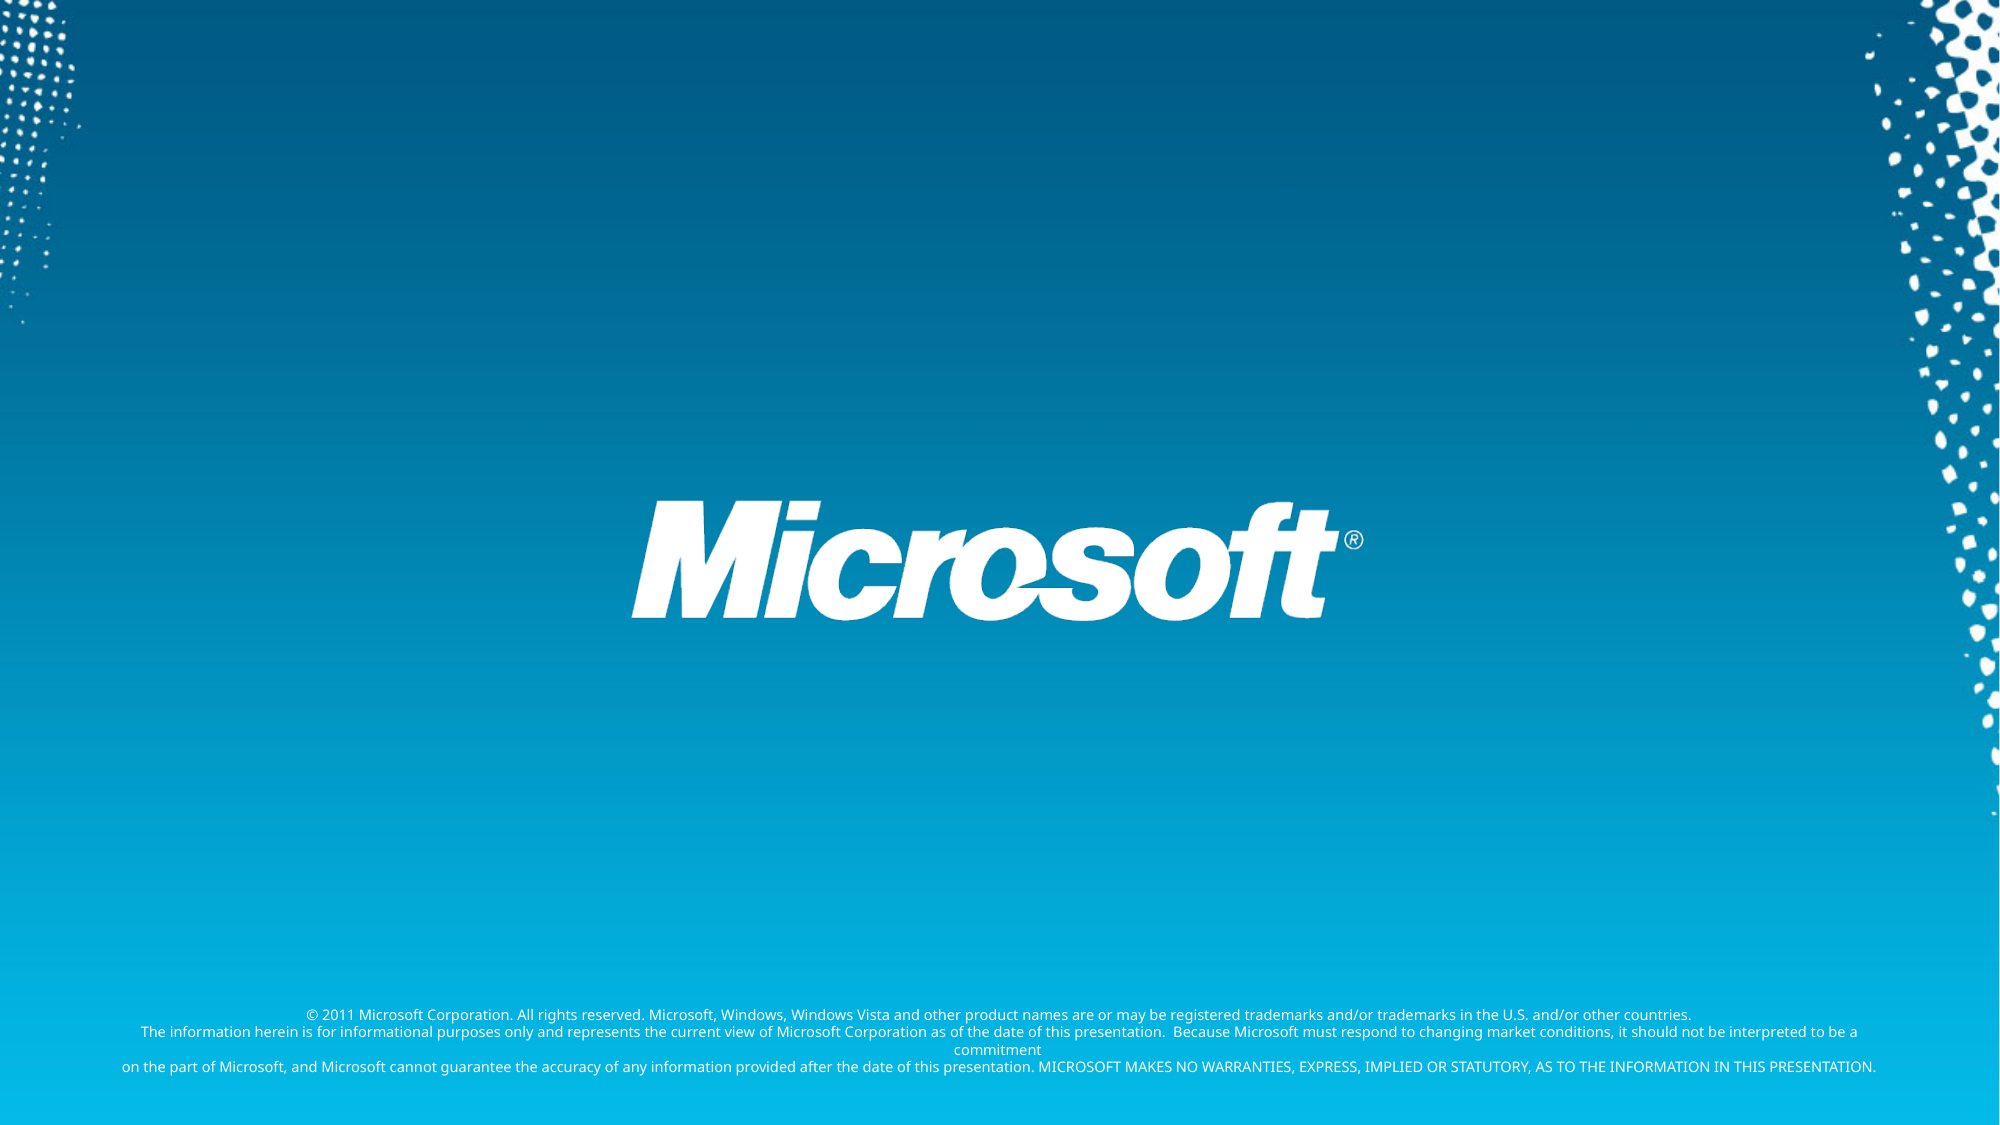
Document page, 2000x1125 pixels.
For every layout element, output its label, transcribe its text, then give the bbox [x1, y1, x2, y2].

picture [1973, 368, 1982, 380]
picture [1930, 291, 1941, 297]
picture [1957, 187, 1971, 200]
picture [34, 101, 43, 111]
picture [24, 72, 32, 79]
picture [1946, 525, 1956, 533]
picture [808, 529, 901, 620]
picture [1972, 312, 1985, 322]
picture [1921, 0, 1934, 8]
picture [47, 0, 57, 10]
picture [1978, 517, 1987, 527]
picture [1955, 246, 1965, 256]
picture [1866, 51, 1874, 59]
picture [43, 42, 49, 53]
picture [1932, 235, 1943, 241]
picture [45, 16, 55, 24]
picture [1955, 557, 1965, 573]
picture [1960, 392, 1970, 403]
picture [9, 84, 15, 91]
picture [1983, 404, 1992, 414]
picture [765, 531, 814, 617]
picture [1919, 367, 1930, 378]
picture [0, 155, 5, 163]
picture [1980, 460, 1987, 469]
picture [17, 129, 23, 136]
picture [1979, 657, 1995, 676]
picture [33, 116, 40, 124]
picture [1894, 99, 1902, 106]
picture [1968, 481, 1978, 492]
picture [58, 32, 66, 41]
picture [1963, 278, 1976, 291]
picture [54, 76, 60, 83]
picture [1952, 502, 1967, 516]
picture [38, 74, 47, 80]
picture [1958, 445, 1968, 460]
picture [18, 0, 29, 6]
picture [30, 14, 40, 23]
picture [1911, 223, 1918, 230]
text_box © 2011 Microsoft Corporation. All rights reserved. Microsoft, Windows, Windows Vista and other product names are or may be registered trademarks and/or trademarks in the U.S. and/or other countries. The information herein is for informational purposes only and represents the current view of Microsoft Corporation as of the date of this presentation. Because Microsoft must respond to changing market conditions, it should not be interpreted to be a commitment on the part of Microsoft, and Microsoft cannot guarantee the accuracy of any information provided after the date of this presentation. MICROSOFT MAKES NO WARRANTIES, EXPRESS, IMPLIED OR STATUTORY, AS TO THE INFORMATION IN THIS PRESENTATION. [83, 997, 1917, 1083]
picture [1935, 379, 1948, 391]
picture [1942, 465, 1958, 483]
picture [1935, 431, 1946, 449]
picture [1907, 77, 1917, 83]
picture [1875, 83, 1881, 96]
picture [33, 88, 42, 97]
picture [1914, 164, 1923, 177]
picture [42, 31, 53, 39]
picture [894, 527, 1134, 621]
picture [1920, 257, 1932, 264]
picture [1991, 747, 2000, 765]
picture [1991, 637, 2000, 652]
picture [13, 41, 25, 49]
picture [16, 22, 23, 34]
picture [1945, 213, 1955, 220]
picture [1900, 240, 1912, 254]
picture [1926, 344, 1939, 358]
picture [29, 27, 38, 38]
picture [1963, 589, 1976, 607]
picture [1935, 177, 1945, 189]
picture [1942, 269, 1953, 276]
picture [1988, 547, 2000, 561]
picture [1982, 714, 1993, 729]
picture [1925, 141, 1935, 155]
picture [16, 143, 21, 151]
picture [1909, 274, 1920, 291]
picture [1970, 426, 1980, 436]
picture [11, 55, 21, 64]
picture [1950, 359, 1960, 366]
picture [1928, 399, 1939, 415]
picture [1922, 200, 1934, 207]
picture [3, 10, 11, 18]
picture [1981, 604, 2000, 620]
picture [1914, 308, 1929, 326]
picture [1935, 0, 2000, 306]
picture [10, 69, 17, 78]
picture [1993, 321, 2000, 339]
picture [1948, 413, 1958, 424]
picture [1984, 349, 1992, 357]
picture [55, 62, 62, 69]
picture [41, 59, 48, 67]
picture [1974, 683, 1985, 694]
picture [0, 40, 9, 45]
picture [1889, 152, 1901, 166]
picture [1134, 502, 1339, 621]
picture [1938, 122, 1950, 133]
picture [1898, 188, 1912, 198]
picture [1941, 324, 1952, 332]
picture [1350, 536, 1356, 544]
picture [1349, 531, 1360, 538]
picture [1881, 117, 1891, 130]
picture [1990, 492, 2000, 505]
picture [1946, 155, 1961, 167]
picture [18, 13, 26, 19]
picture [1988, 691, 2000, 709]
picture [0, 24, 9, 33]
picture [26, 57, 34, 68]
picture [56, 47, 64, 55]
picture [1992, 438, 2000, 448]
picture [6, 97, 12, 105]
picture [1995, 582, 2000, 595]
picture [1953, 301, 1962, 312]
picture [1929, 27, 1945, 45]
picture [1915, 109, 1924, 119]
picture [1892, 212, 1902, 216]
picture [1994, 382, 2000, 391]
picture [1972, 570, 1986, 583]
picture [28, 42, 36, 53]
picture [786, 501, 820, 520]
picture [31, 131, 37, 138]
picture [632, 501, 781, 617]
picture [1963, 535, 1977, 550]
picture [1925, 87, 1941, 99]
picture [33, 0, 42, 10]
picture [1969, 625, 1985, 642]
picture [1963, 335, 1972, 344]
